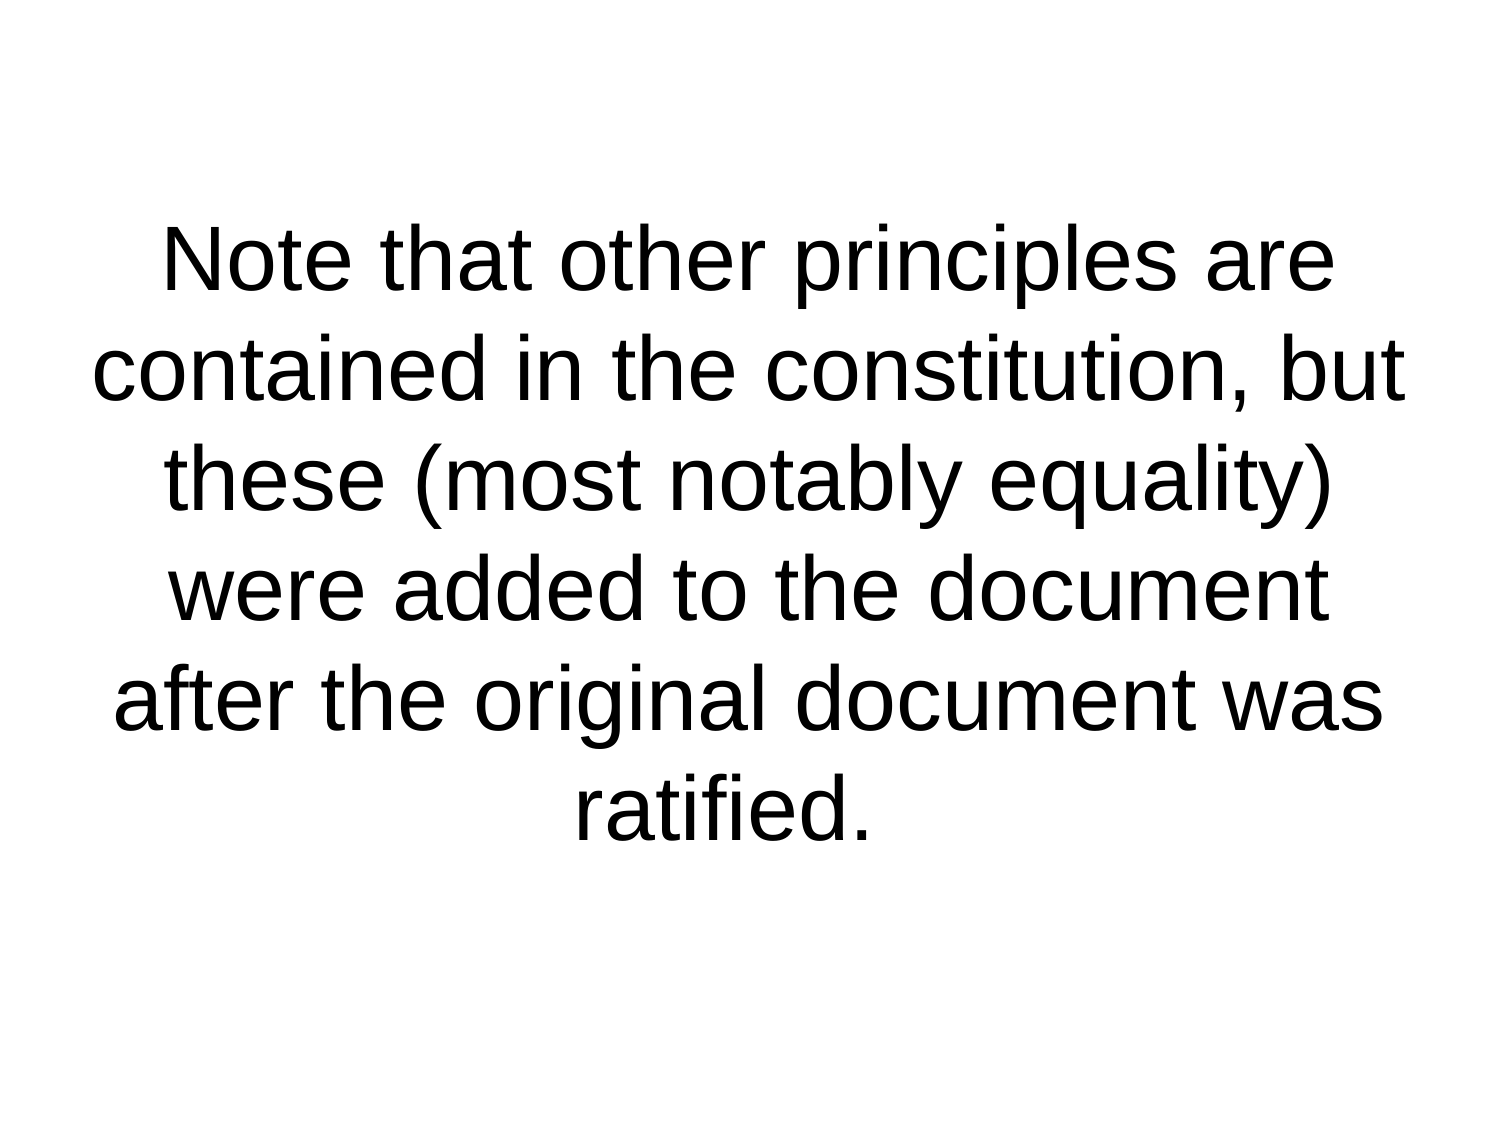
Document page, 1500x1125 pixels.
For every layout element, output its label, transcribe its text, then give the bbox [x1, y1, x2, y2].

title Note that other principles are contained in the constitution, but these (most notably equality) were added to the document after the original document was ratified. [74, 44, 1426, 1013]
